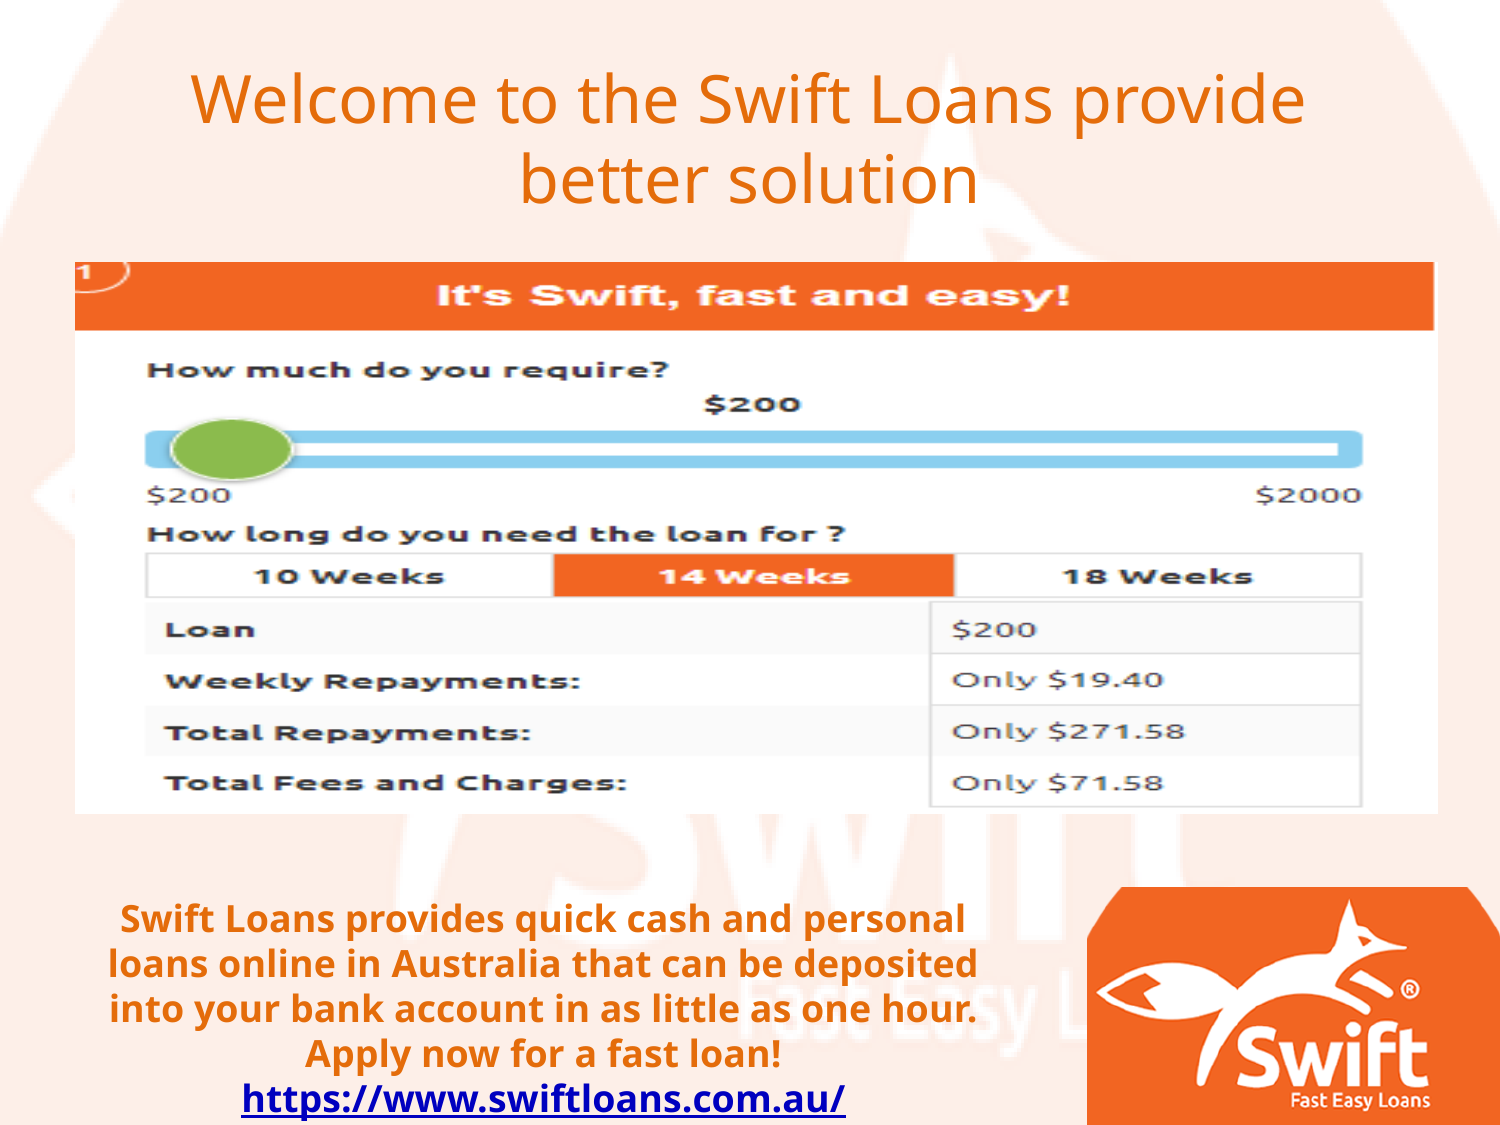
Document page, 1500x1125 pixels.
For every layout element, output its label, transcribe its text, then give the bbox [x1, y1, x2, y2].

text_box Swift Loans provides quick cash and personal loans online in Australia that can be deposited into your bank account in as little as one hour. Apply now for a fast loan! https://www.swiftloans.com.au/ [75, 887, 1013, 1125]
text_box Welcome to the Swift Loans provide better solution [74, 49, 1425, 225]
picture [1087, 887, 1500, 1125]
picture [74, 262, 1438, 815]
